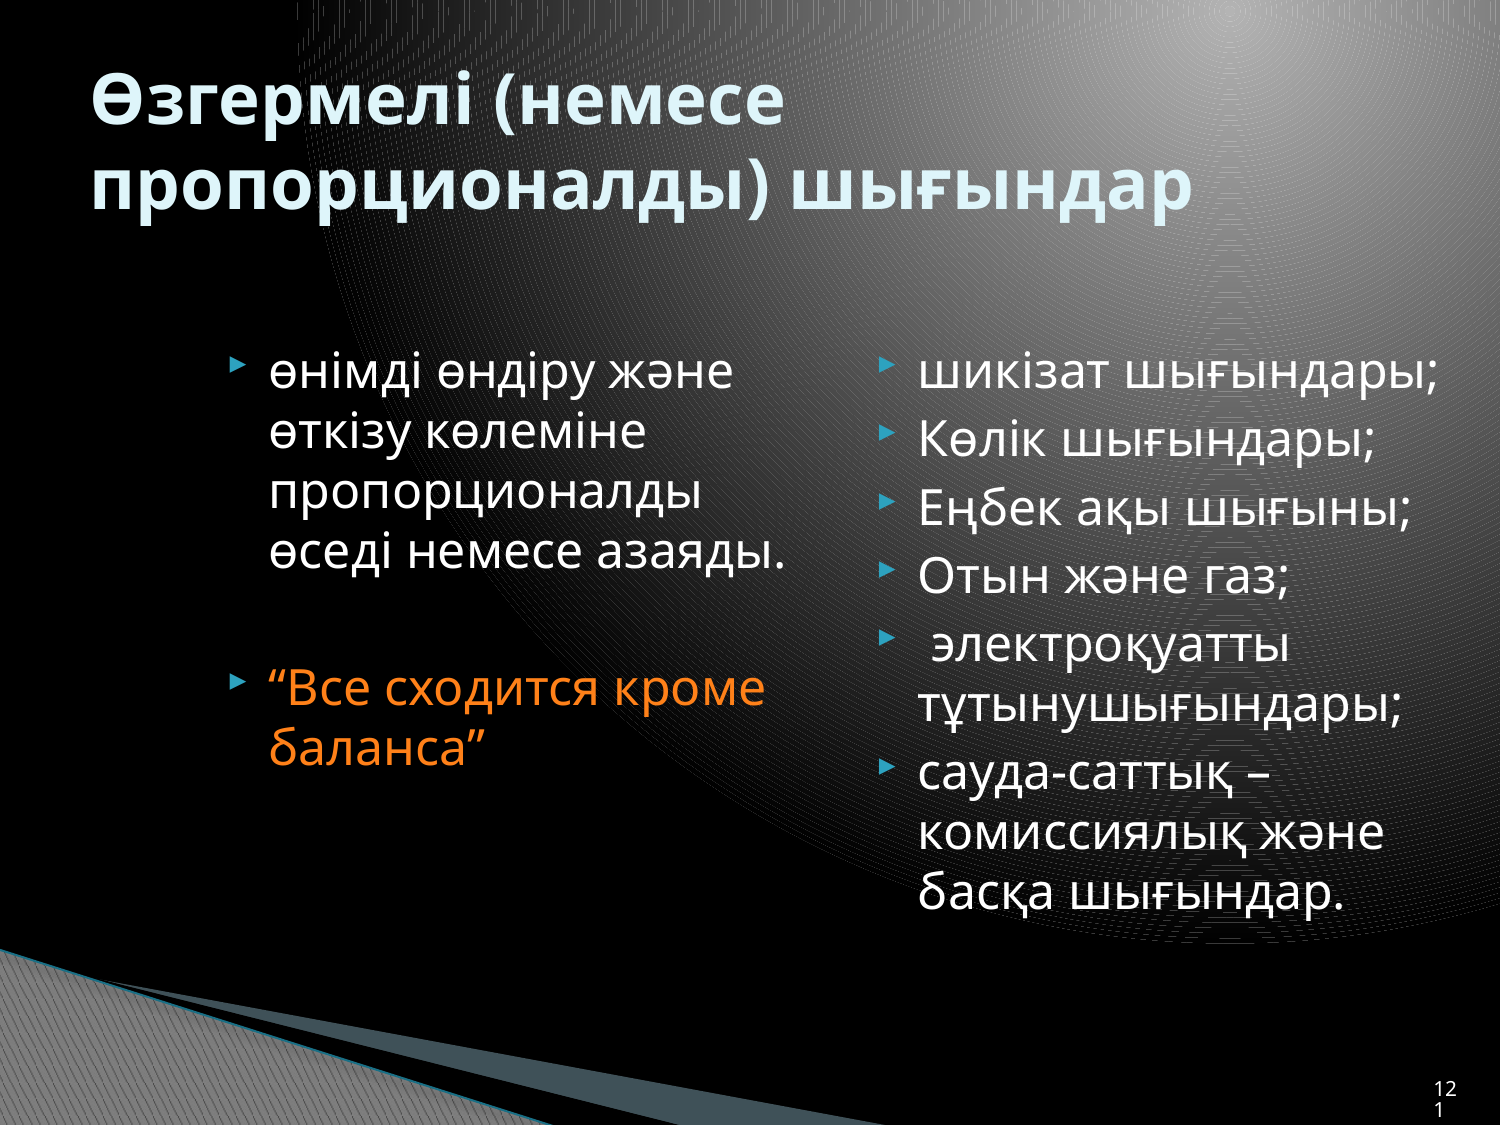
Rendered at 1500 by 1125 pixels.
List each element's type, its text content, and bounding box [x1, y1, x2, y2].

title Өзгермелі (немесе пропорционалды) шығындар [75, 45, 1425, 233]
picture [0, 952, 543, 1125]
list өнімді өндіру және өткізу көлеміне пропорционалды өседі немесе азаяды. “Все сходится кроме баланса” [193, 331, 820, 1006]
slide_number 121 [1418, 1051, 1479, 1112]
list шикізат шығындары; Көлік шығындары; Еңбек ақы шығыны; Отын және газ; электроқуатты тұтынушығындары; сауда-саттық – комиссиялық және басқа шығындар. [843, 331, 1469, 1006]
